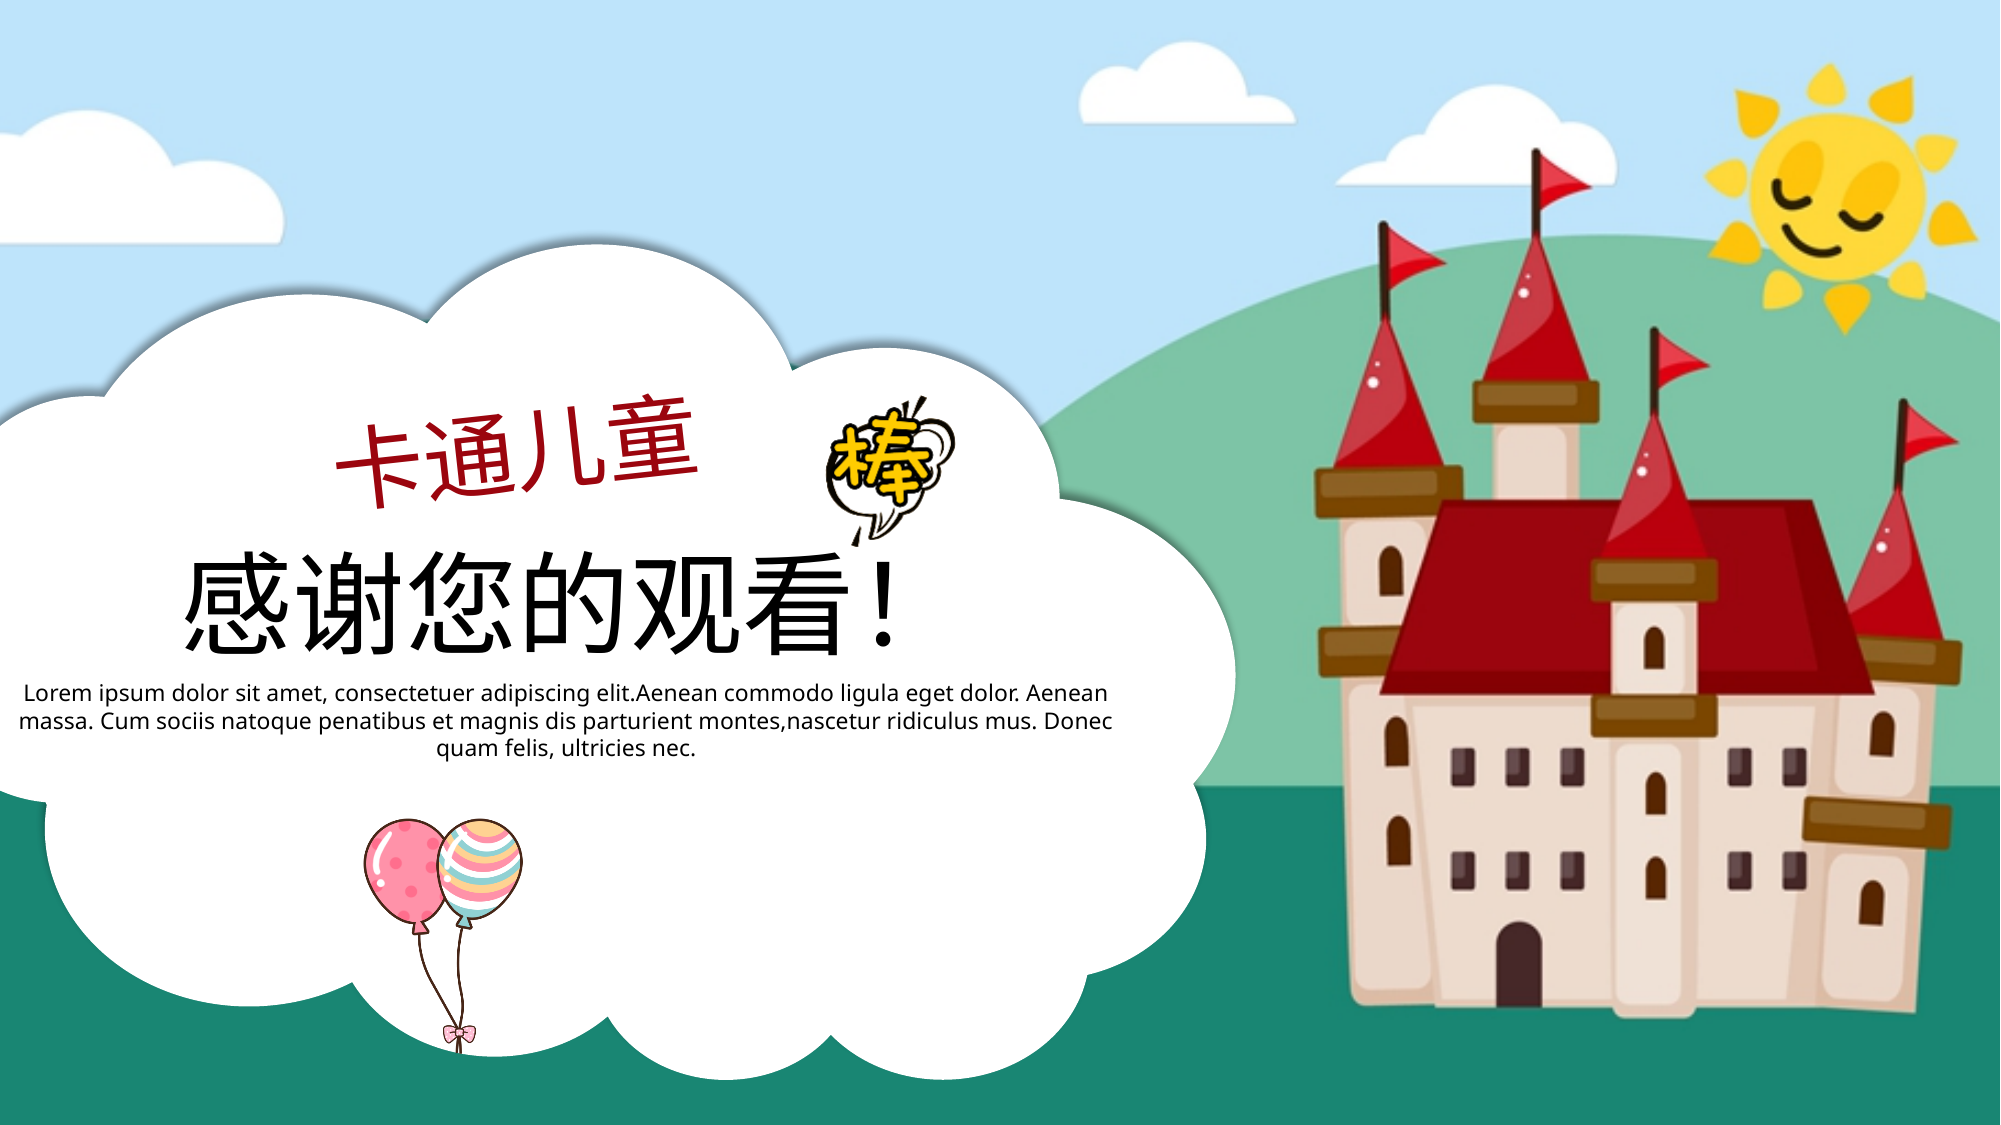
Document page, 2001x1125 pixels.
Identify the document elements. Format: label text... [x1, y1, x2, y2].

text_box 感谢您的观看！ [165, 499, 983, 671]
text_box Lorem ipsum dolor sit amet, consectetuer adipiscing elit.Aenean commodo ligula eget dolor. Aenean massa. Cum sociis natoque penatibus et magnis dis parturient montes,nascetur ridiculus mus. Donec quam felis, ultricies nec. [0, 671, 1133, 769]
text_box 卡通儿童 [311, 365, 720, 534]
picture [0, 0, 2000, 1125]
